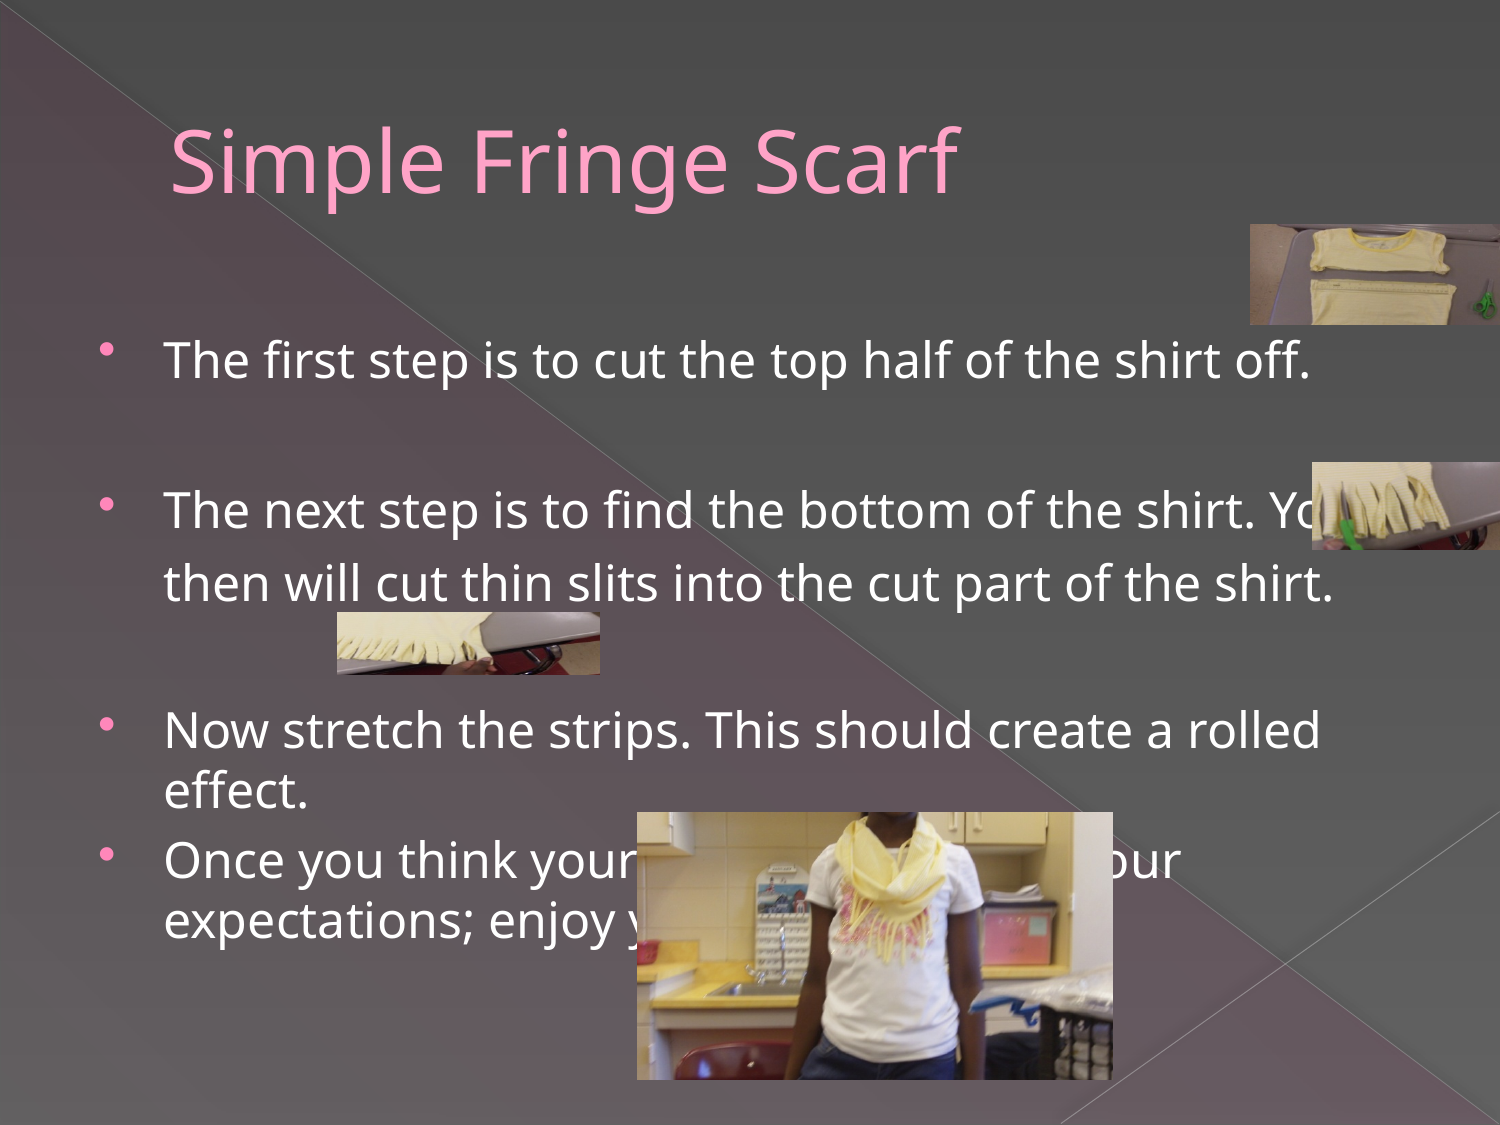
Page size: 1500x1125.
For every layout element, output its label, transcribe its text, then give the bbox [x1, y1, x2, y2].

picture [1312, 462, 1500, 551]
picture [637, 812, 1113, 1080]
picture [1249, 224, 1500, 326]
title Simple Fringe Scarf [75, 43, 1425, 274]
list The first step is to cut the top half of the shirt off. The next step is to find the bottom of the shirt. You then will cut thin slits into the cut part of the shirt. Now stretch the strips. This should create a rolled effect. Once you think your new scarf is up to your expectations; enjoy your new scarf. [75, 308, 1425, 1125]
picture [337, 612, 601, 676]
